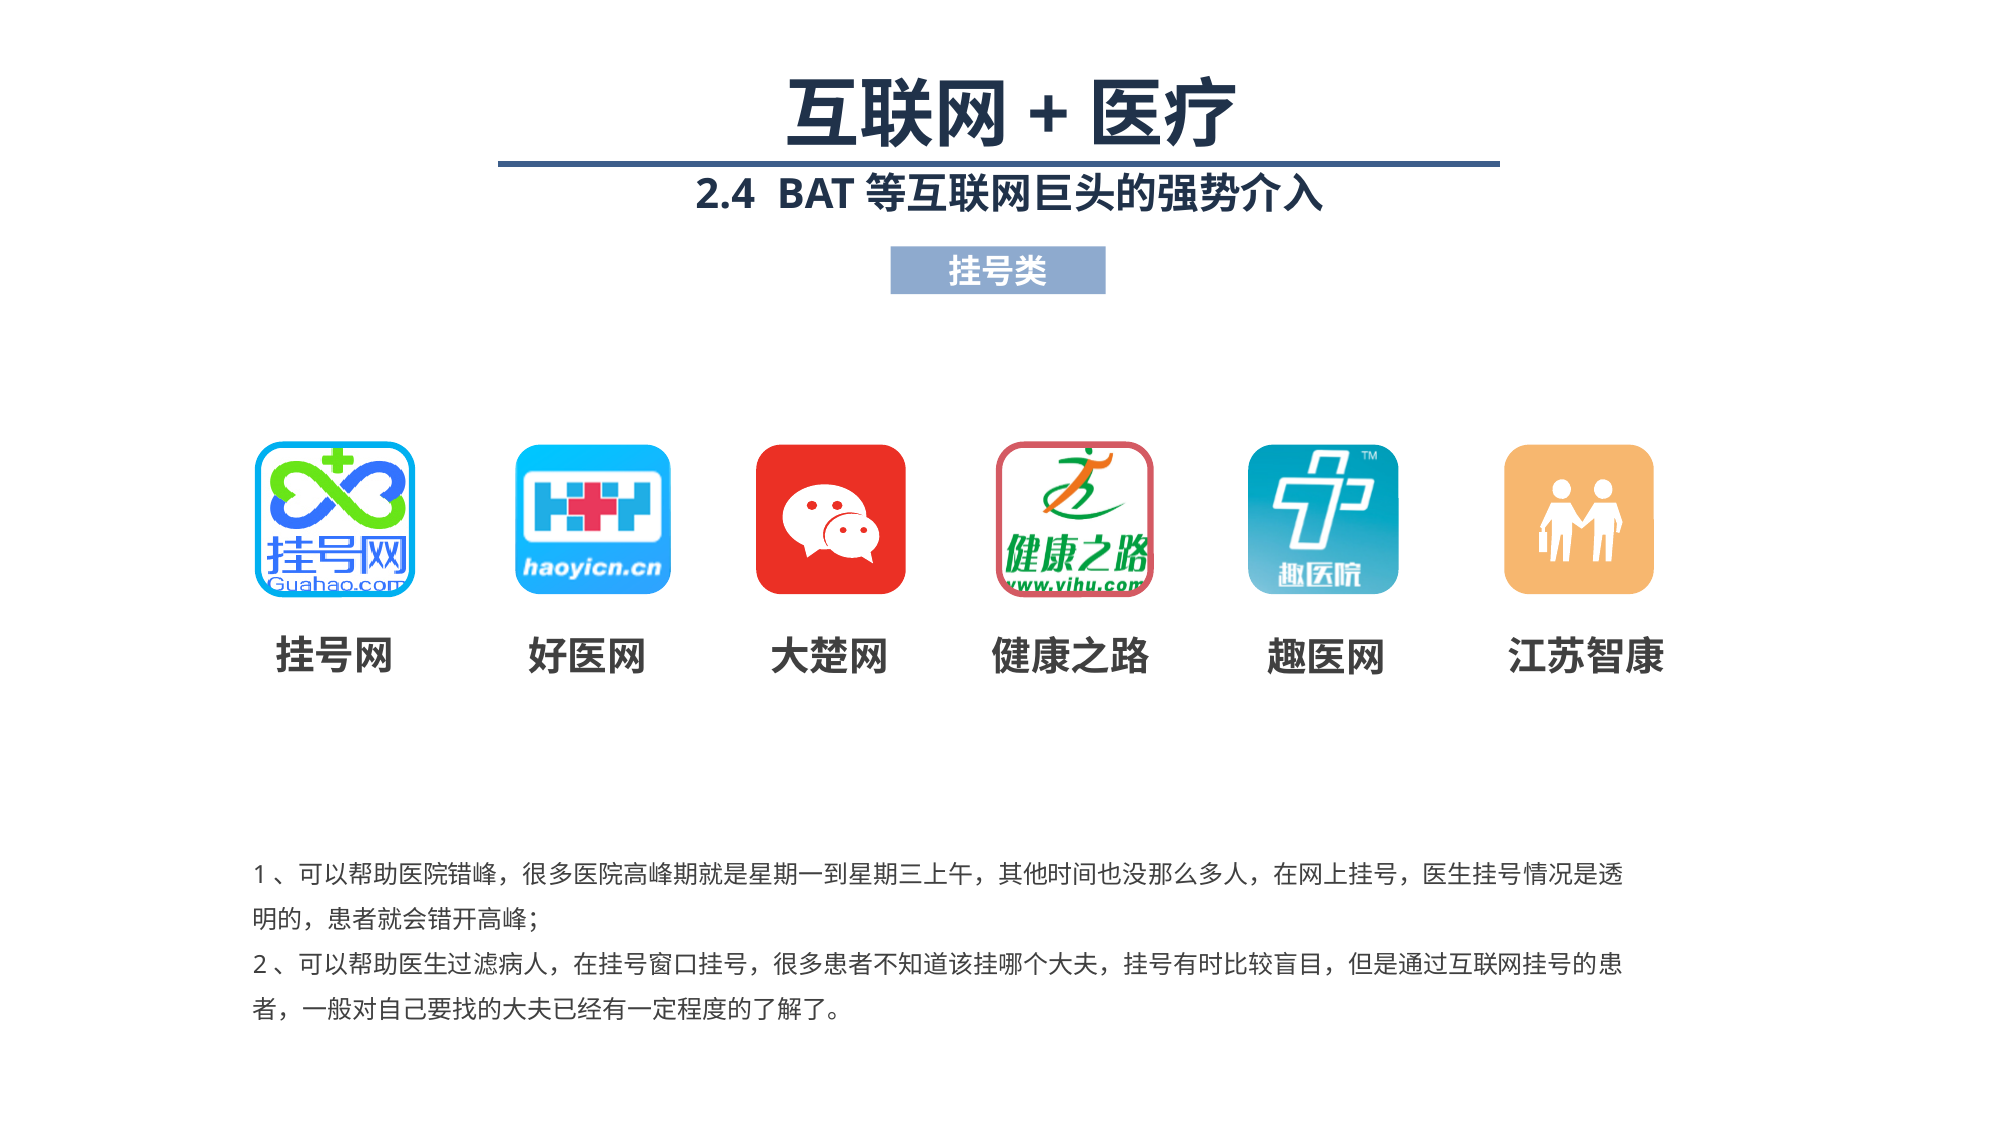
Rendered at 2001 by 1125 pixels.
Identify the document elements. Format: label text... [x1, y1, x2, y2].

text_box 好医网 [513, 623, 662, 692]
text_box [756, 444, 906, 595]
text_box 趣医网 [1252, 624, 1401, 693]
text_box 大楚网 [755, 623, 905, 692]
text_box 挂号类 [890, 245, 1107, 295]
picture [999, 444, 1151, 595]
text_box 江苏智康 [1492, 623, 1697, 692]
text_box 挂号网 [260, 621, 409, 690]
text_box 健康之路 [976, 623, 1178, 692]
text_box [497, 65, 1500, 218]
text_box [1504, 444, 1654, 595]
picture [402, 444, 413, 456]
picture [401, 583, 413, 595]
picture [257, 583, 269, 595]
text_box 1、可以帮助医院错峰，很多医院高峰期就是星期一到星期三上午，其他时间也没那么多人，在网上挂号，医生挂号情况是透明的，患者就会错开高峰； 2、可以帮助医生过滤病人，在挂号窗口挂号，很多患者不知道该挂哪个大夫，挂号有时比较盲目，但是通过互联网挂号的患者，一般对自己要找的大夫已经有一定程度的了解了。 [238, 836, 1659, 1031]
picture [257, 444, 268, 455]
picture [262, 449, 408, 590]
picture [1248, 444, 1399, 595]
picture [515, 444, 671, 595]
